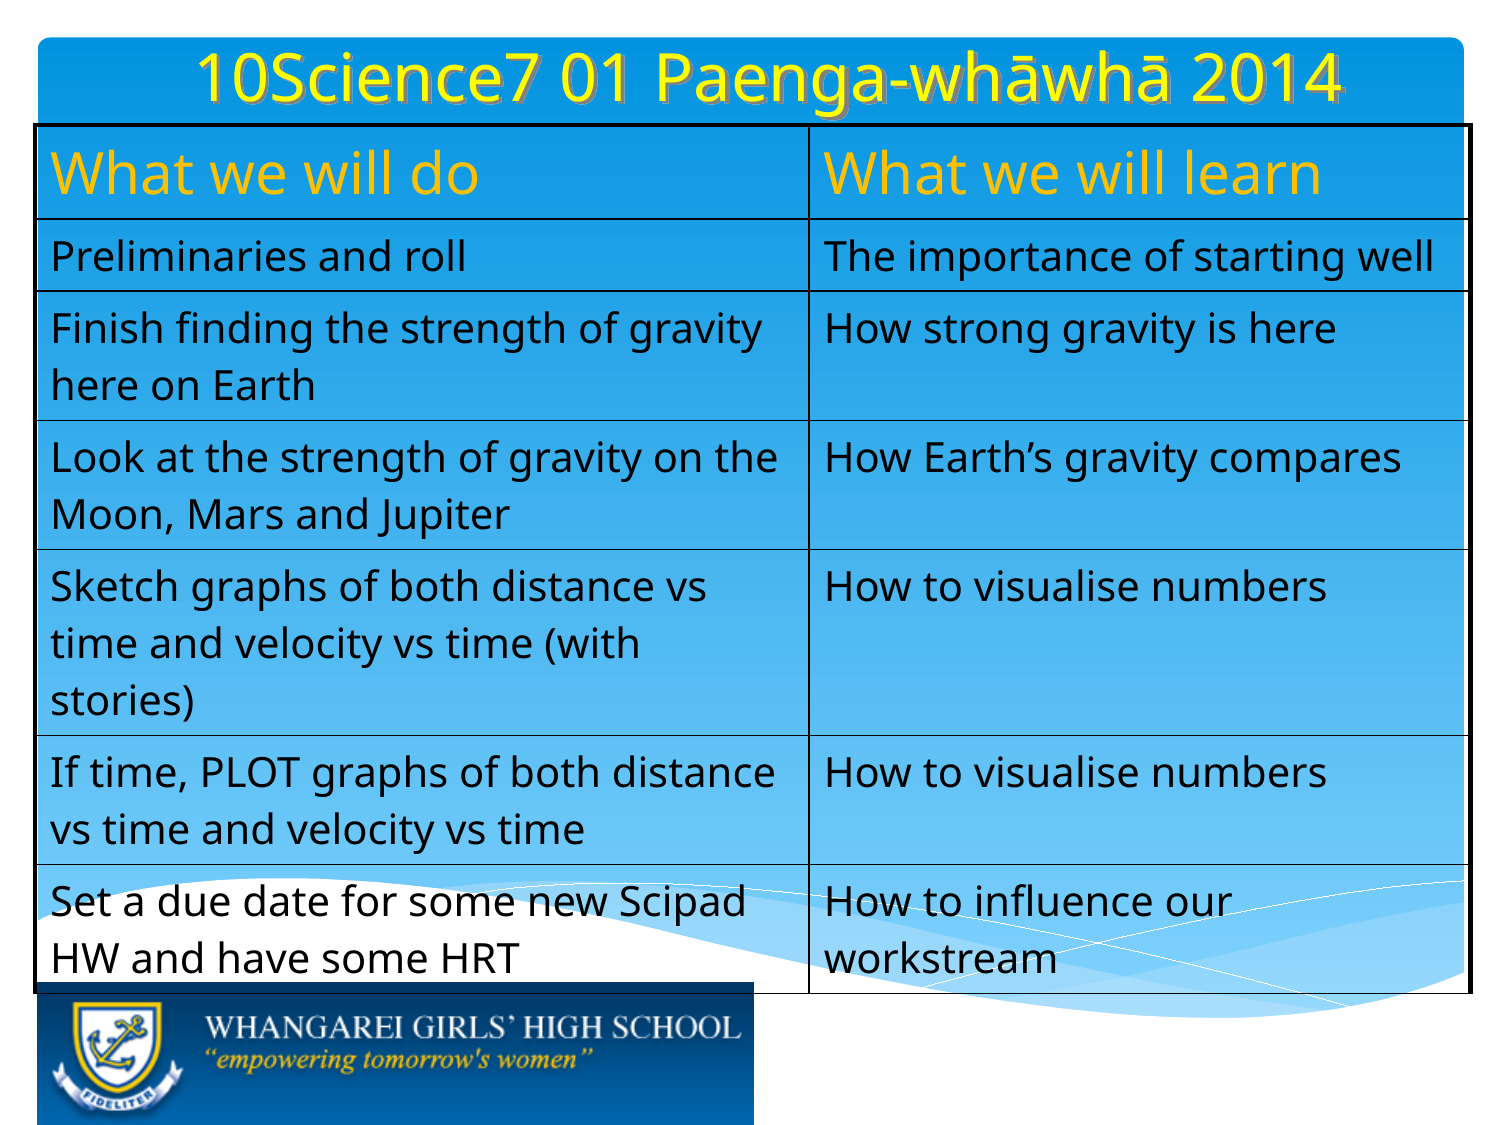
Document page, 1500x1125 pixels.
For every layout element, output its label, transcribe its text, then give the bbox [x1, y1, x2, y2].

picture [37, 982, 754, 1125]
table_cell Finish finding the strength of gravity here on Earth [37, 292, 808, 420]
table_cell How Earth’s gravity compares [810, 421, 1468, 549]
table_cell How strong gravity is here [810, 292, 1468, 420]
table_header What we will learn [810, 127, 1468, 218]
table_cell How to visualise numbers [810, 550, 1468, 735]
table_cell The importance of starting well [810, 220, 1468, 290]
table_cell If time, PLOT graphs of both distance vs time and velocity vs time [37, 736, 808, 864]
table_cell Preliminaries and roll [37, 220, 808, 290]
table_cell Look at the strength of gravity on the Moon, Mars and Jupiter [37, 421, 808, 549]
text_box 10Science7 01 Paenga-whāwhā 2014 [162, 24, 1375, 123]
table_cell How to visualise numbers [810, 736, 1468, 864]
table_cell Set a due date for some new Scipad HW and have some HRT [37, 865, 808, 993]
table_cell How to influence our workstream [810, 865, 1468, 993]
table_cell Sketch graphs of both distance vs time and velocity vs time (with stories) [37, 550, 808, 735]
table_header What we will do [37, 127, 808, 218]
